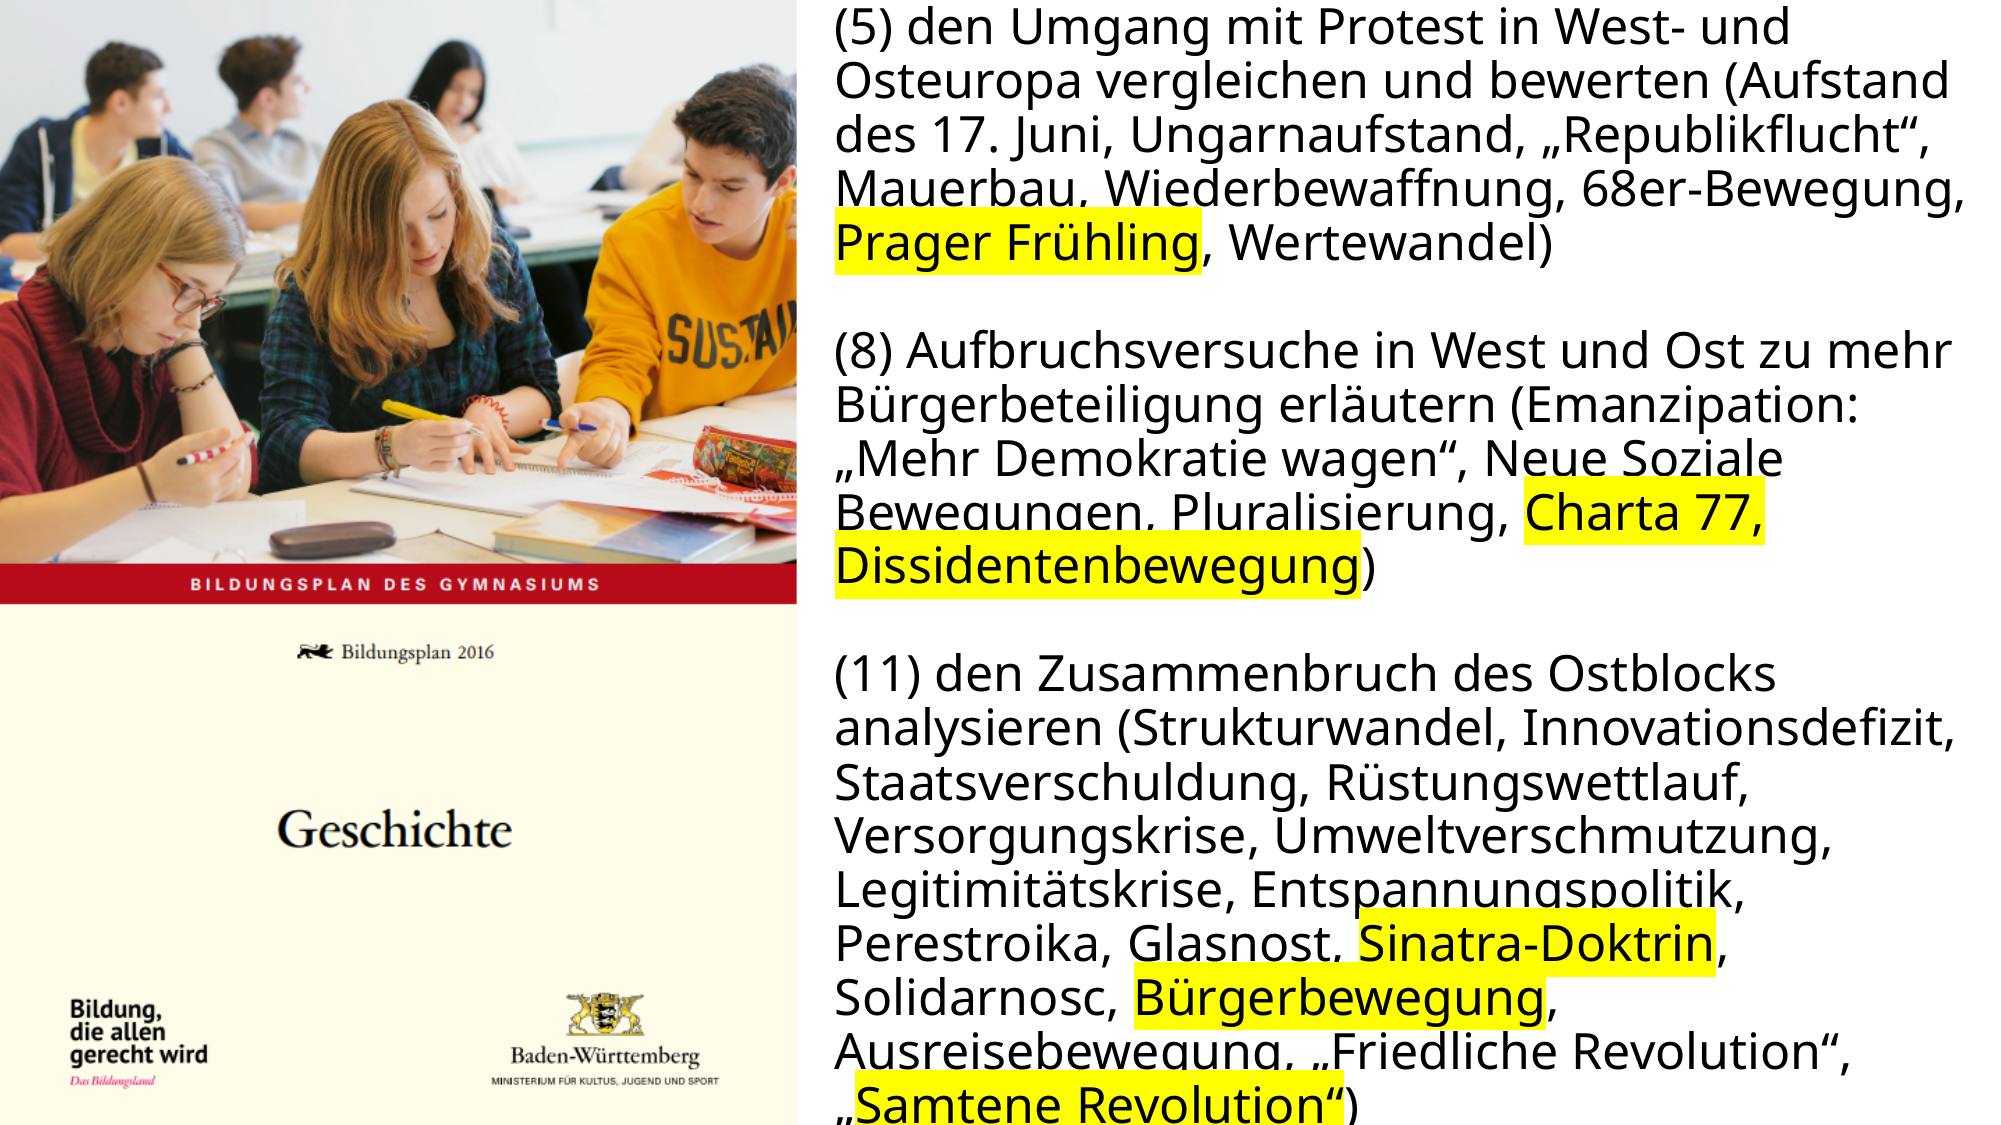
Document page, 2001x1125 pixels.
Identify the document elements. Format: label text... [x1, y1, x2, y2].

title (5) den Umgang mit Protest in West- und Osteuropa vergleichen und bewerten (Aufstand des 17. Juni, Ungarnaufstand, „Republikflucht“, Mauerbau, Wiederbewaffnung, 68er-Bewegung, Prager Frühling, Wertewandel) (8) Aufbruchsversuche in West und Ost zu mehr Bürgerbeteiligung erläutern (Emanzipation: „Mehr Demokratie wagen“, Neue Soziale Bewegungen, Pluralisierung, Charta 77, Dissidentenbewegung) (11) den Zusammenbruch des Ostblocks analysieren (Strukturwandel, Innovationsdefizit, Staatsverschuldung, Rüstungswettlauf, Versorgungskrise, Umweltverschmutzung, Legitimitätskrise, Entspannungspolitik, Perestroika, Glasnost, Sinatra-Doktrin, Solidarnosc, Bürgerbewegung, Ausreisebewegung, „Friedliche Revolution“, „Samtene Revolution“) [819, 32, 2000, 1104]
picture [0, 0, 797, 1125]
